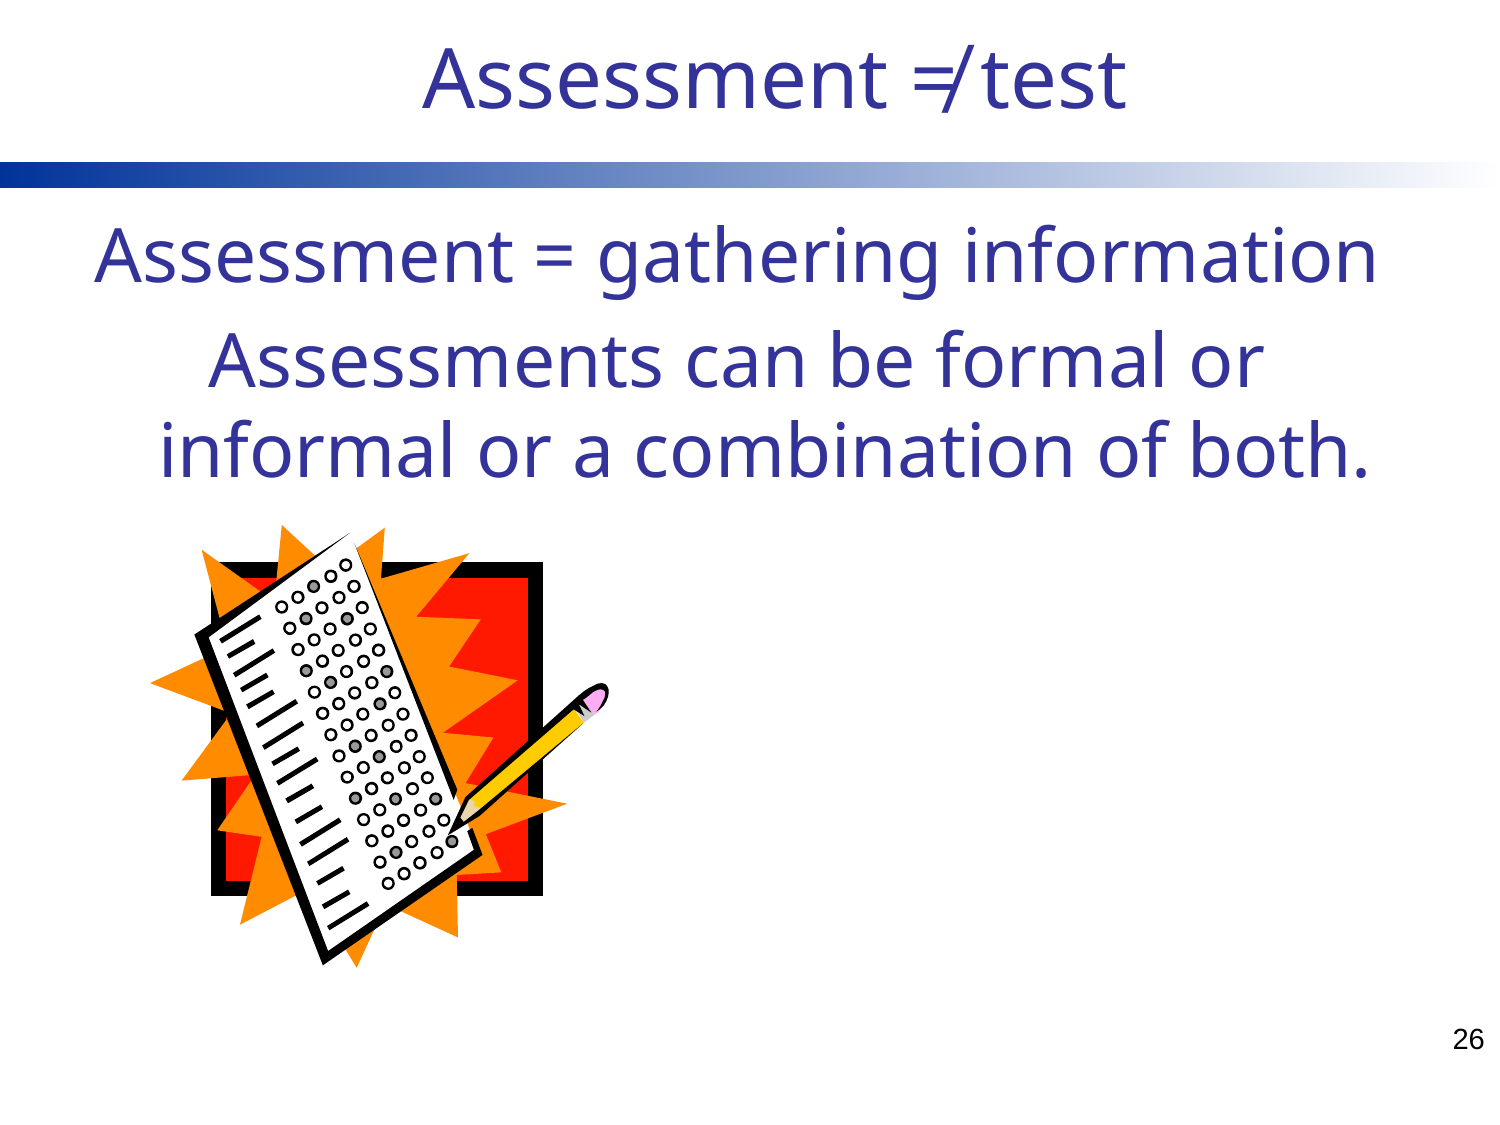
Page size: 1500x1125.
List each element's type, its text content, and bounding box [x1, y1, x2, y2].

list Assessment = gathering information Assessments can be formal or informal or a combination of both. [62, 200, 1413, 488]
title Assessment ≠ test [99, 0, 1450, 150]
slide_number 26 [1412, 1012, 1500, 1091]
picture [149, 524, 613, 968]
